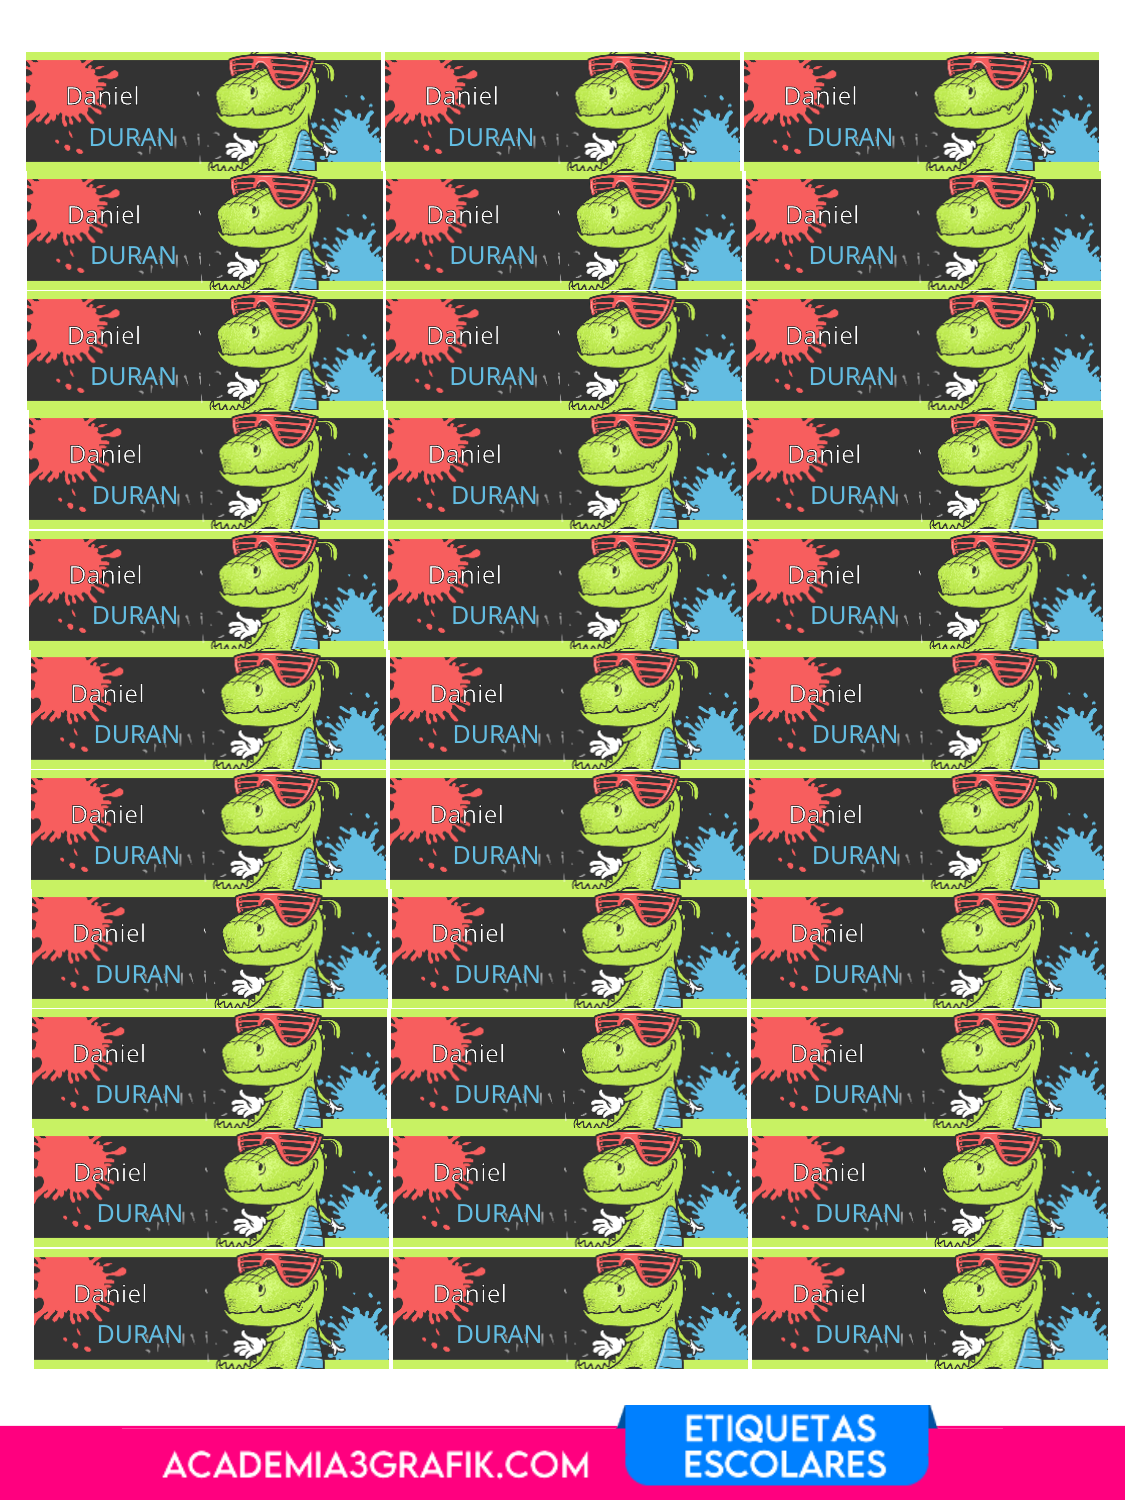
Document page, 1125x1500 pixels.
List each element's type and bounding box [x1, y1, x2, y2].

picture [122, 1405, 1003, 1500]
picture [746, 291, 1103, 529]
picture [34, 1249, 389, 1369]
picture [31, 770, 388, 1008]
picture [32, 1009, 389, 1247]
picture [27, 291, 384, 529]
picture [385, 52, 742, 290]
picture [744, 52, 1101, 290]
picture [393, 1249, 748, 1369]
picture [391, 1009, 748, 1247]
picture [747, 531, 1104, 769]
picture [751, 1009, 1108, 1247]
picture [29, 531, 386, 769]
picture [752, 1249, 1108, 1369]
picture [388, 531, 745, 769]
picture [26, 52, 383, 290]
picture [386, 291, 743, 529]
picture [749, 770, 1106, 1008]
picture [390, 770, 747, 1008]
